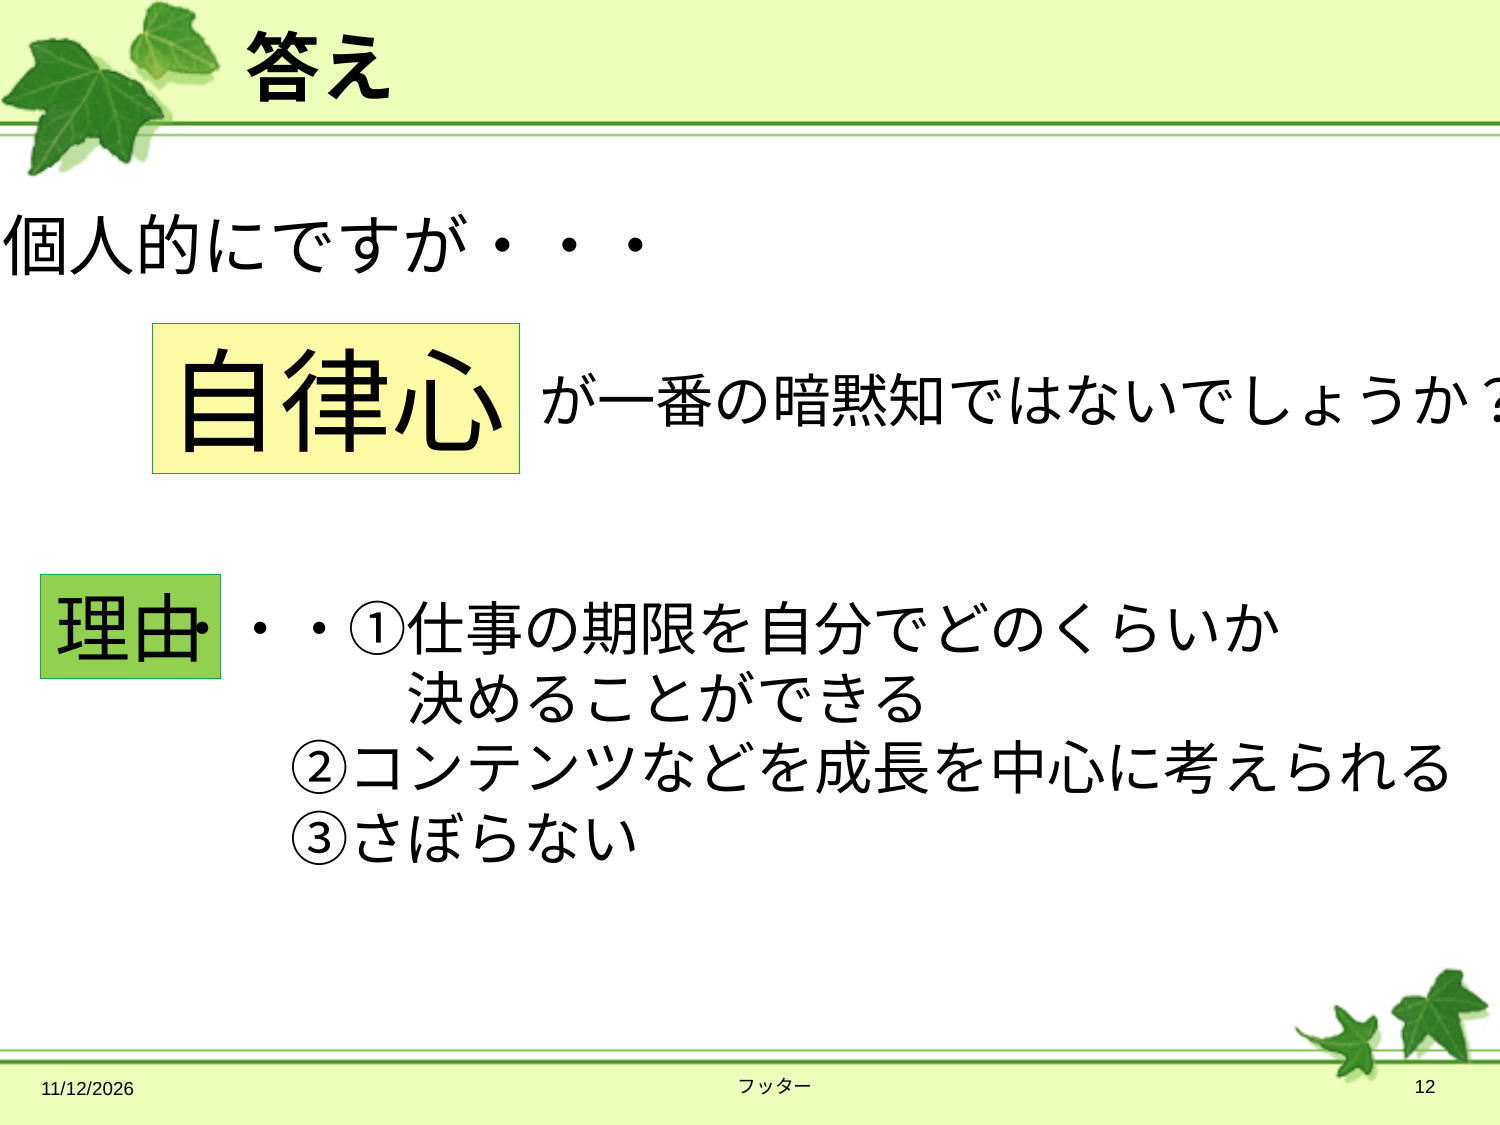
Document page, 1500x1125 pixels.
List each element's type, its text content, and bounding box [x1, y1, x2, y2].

text_box が一番の暗黙知ではないでしょうか？ [524, 356, 1500, 442]
text_box 理由 [40, 574, 221, 679]
footer フッター [287, 1069, 1263, 1107]
title 答え [230, 42, 1456, 118]
text_box ・・・①仕事の期限を自分でどのくらいか 決めることができる ②コンテンツなどを成長を中心に考えられる ③さぼらない [159, 584, 1471, 879]
text_box 個人的にですが・・・ [0, 196, 685, 291]
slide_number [26, 1069, 276, 1107]
slide_number 12 [1387, 1074, 1463, 1098]
picture [0, 0, 1500, 1125]
text_box 自律心 [152, 323, 520, 474]
